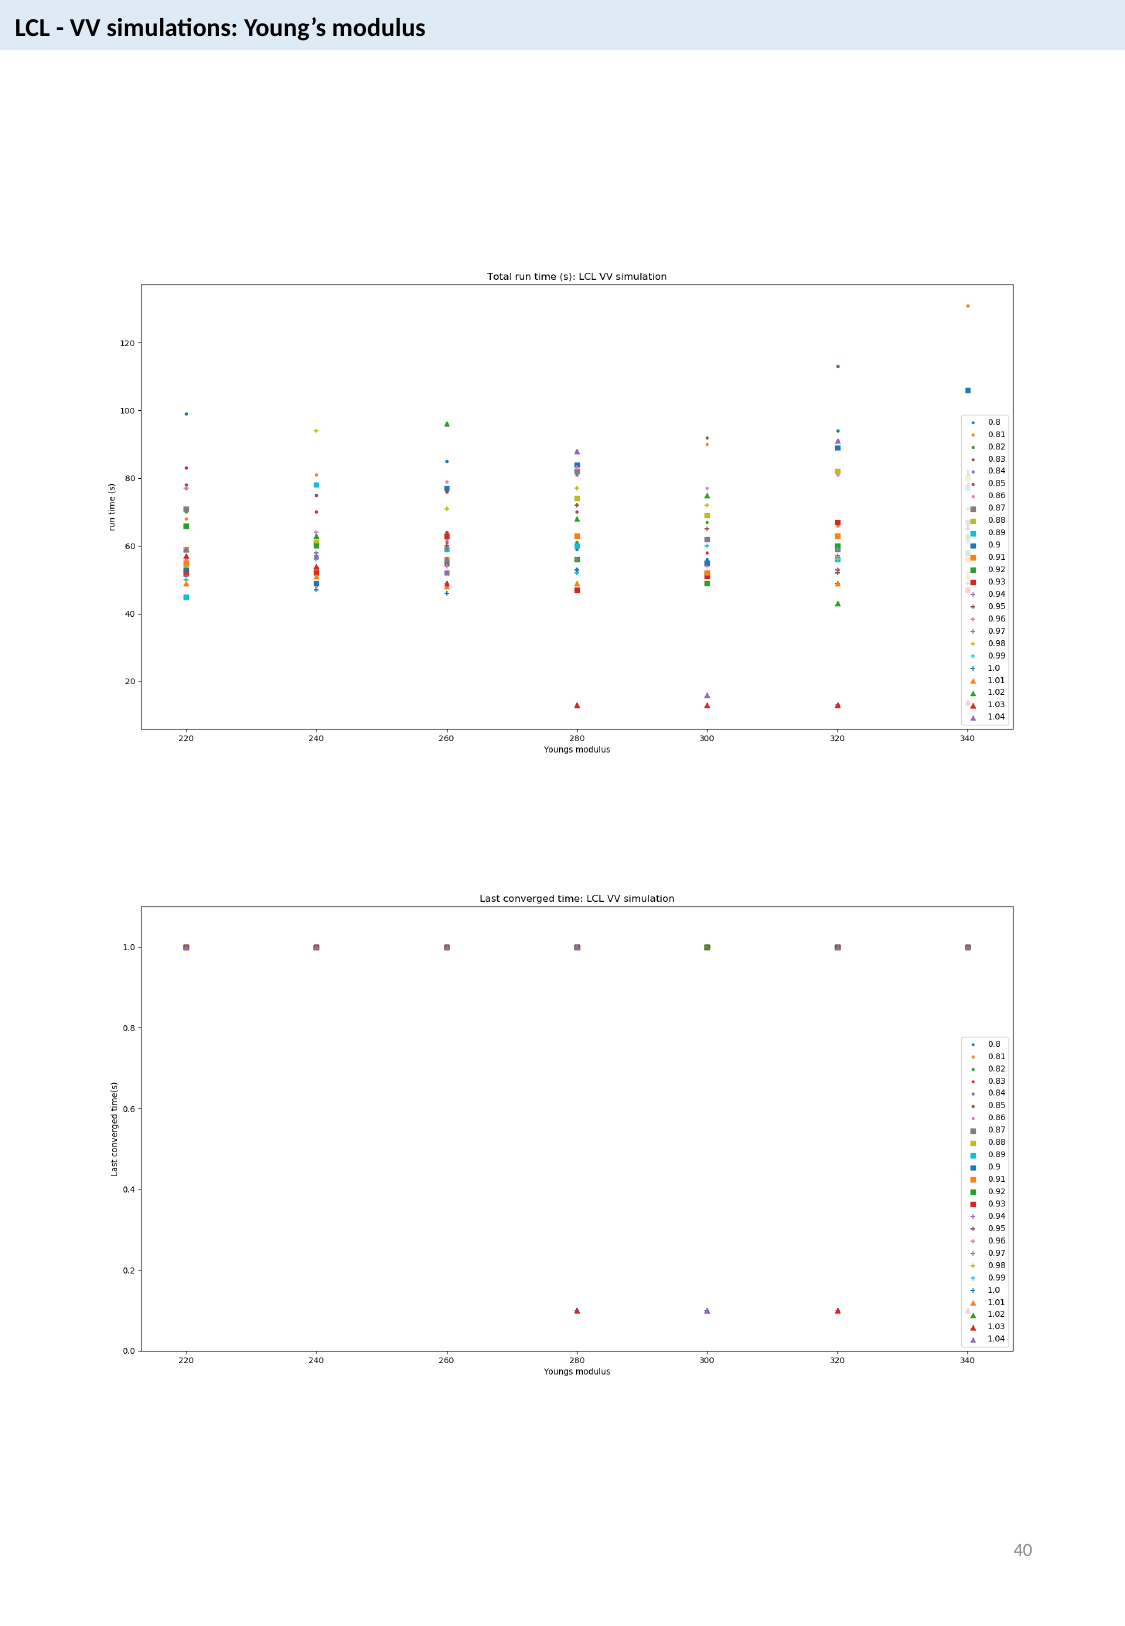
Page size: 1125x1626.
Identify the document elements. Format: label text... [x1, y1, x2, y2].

text_box [0, 0, 1125, 51]
text_box LCL - VV simulations: Young’s modulus [0, 3, 785, 50]
picture [0, 837, 1125, 1414]
slide_number 40 [794, 1506, 1048, 1593]
picture [0, 215, 1125, 792]
